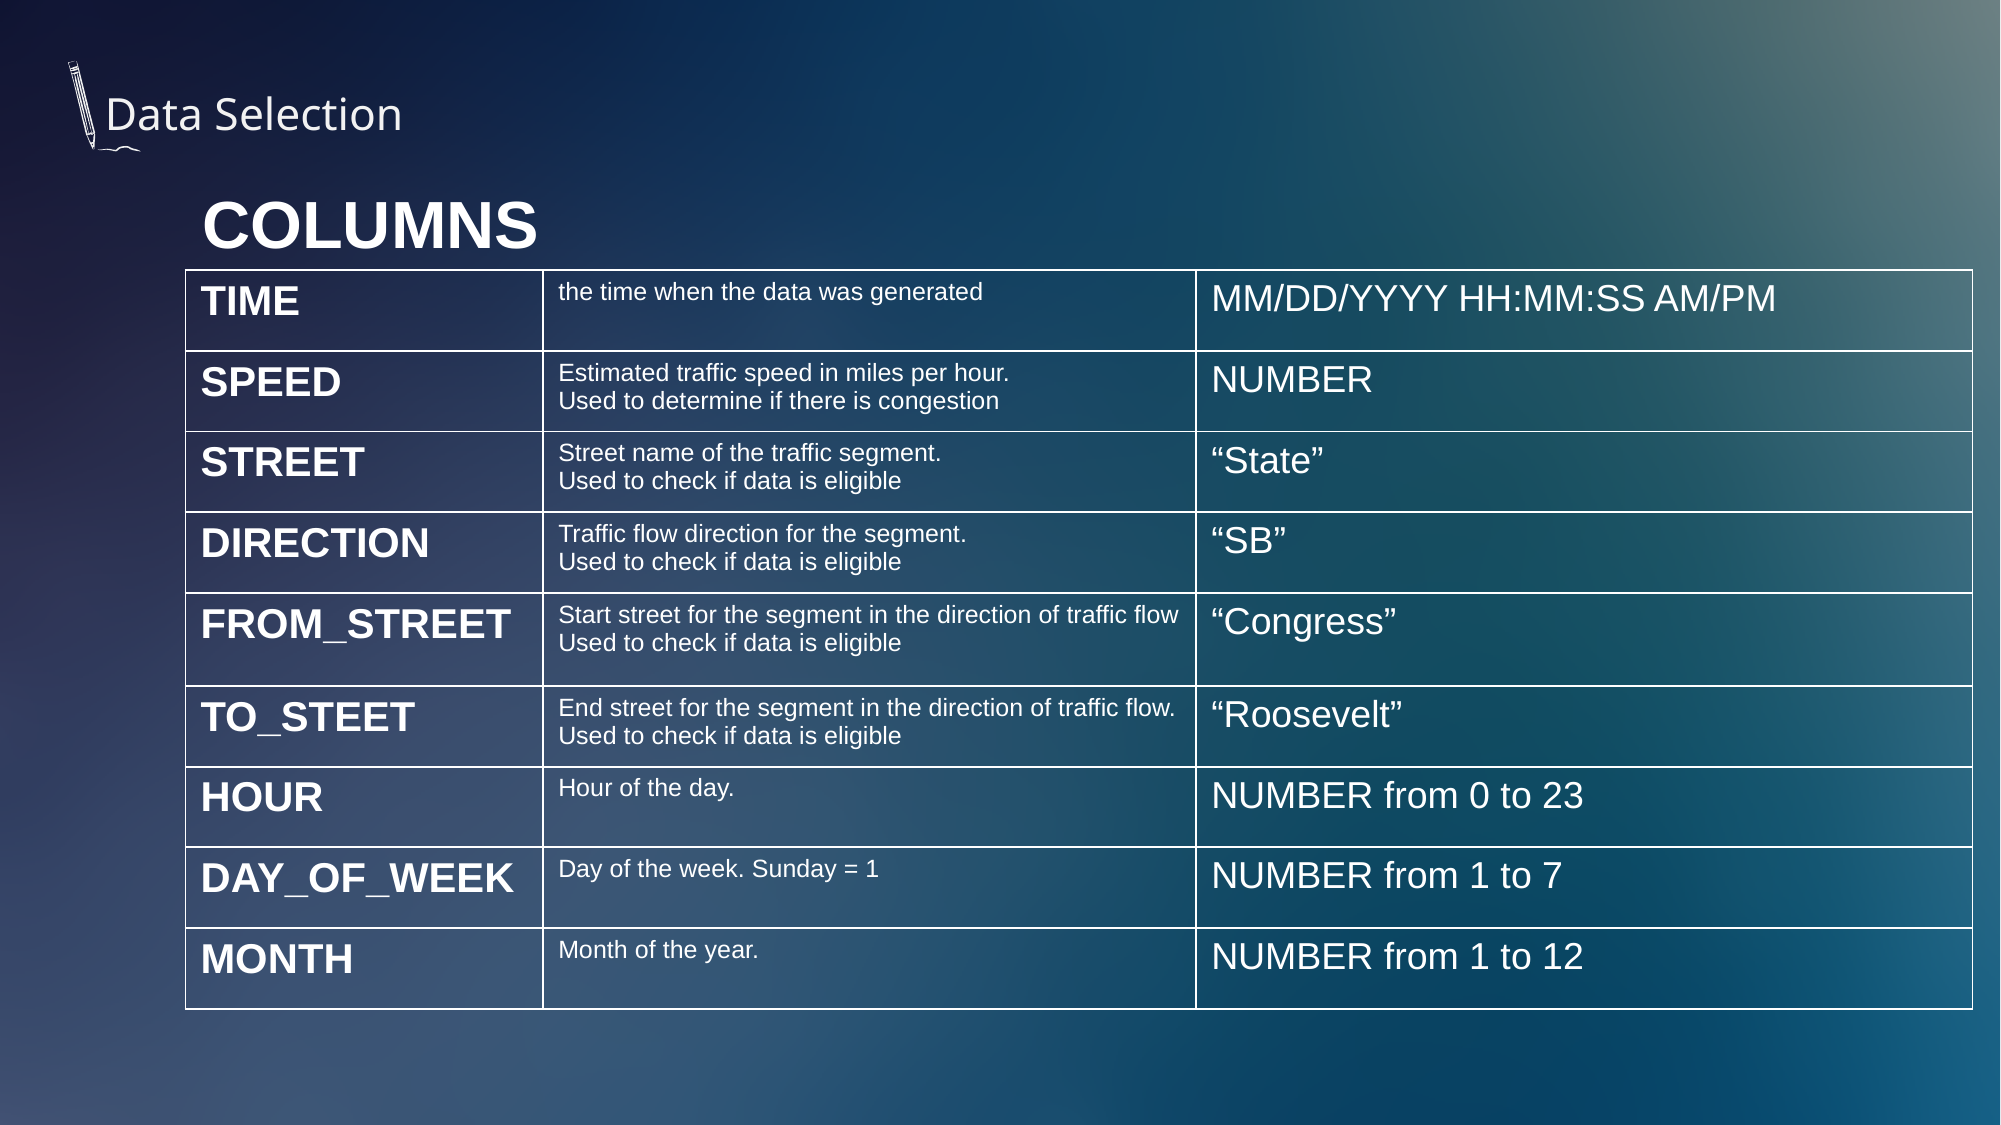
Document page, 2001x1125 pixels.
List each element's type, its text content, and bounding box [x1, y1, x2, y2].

table_cell Day of the week. Sunday = 1 [544, 848, 1195, 927]
table_cell NUMBER [1197, 352, 1972, 431]
table_cell “Congress” [1197, 594, 1972, 685]
table_cell SPEED [186, 352, 542, 431]
table_cell Start street for the segment in the direction of traffic flow Used to check if data is eligible [544, 594, 1195, 685]
table_cell “State” [1197, 432, 1972, 511]
table_cell HOUR [186, 768, 542, 846]
table_cell Month of the year. [544, 929, 1195, 1008]
table_cell Estimated traffic speed in miles per hour. Used to determine if there is congestion [544, 352, 1195, 431]
table_cell TO_STEET [186, 687, 542, 766]
table_cell “Roosevelt” [1197, 687, 1972, 766]
table_cell NUMBER from 0 to 23 [1197, 768, 1972, 846]
table_cell DIRECTION [186, 513, 542, 592]
table_cell NUMBER from 1 to 12 [1197, 929, 1972, 1008]
table_cell STREET [186, 432, 542, 511]
picture [0, 0, 2001, 1125]
table_header TIME [186, 271, 542, 350]
table_cell NUMBER from 1 to 7 [1197, 848, 1972, 927]
table_cell Street name of the traffic segment. Used to check if data is eligible [544, 432, 1195, 511]
text_box Data Selection [141, 78, 652, 147]
table_header the time when the data was generated [544, 271, 1195, 350]
table_cell “SB” [1197, 513, 1972, 592]
table_cell MONTH [186, 929, 542, 1008]
table_cell Traffic flow direction for the segment. Used to check if data is eligible [544, 513, 1195, 592]
table_header MM/DD/YYYY HH:MM:SS AM/PM [1197, 271, 1972, 350]
table_cell End street for the segment in the direction of traffic flow. Used to check if data is eligible [544, 687, 1195, 766]
table_cell FROM_STREET [186, 594, 542, 685]
text_box COLUMNS [187, 174, 555, 269]
table_cell Hour of the day. [544, 768, 1195, 846]
table_cell DAY_OF_WEEK [186, 848, 542, 927]
